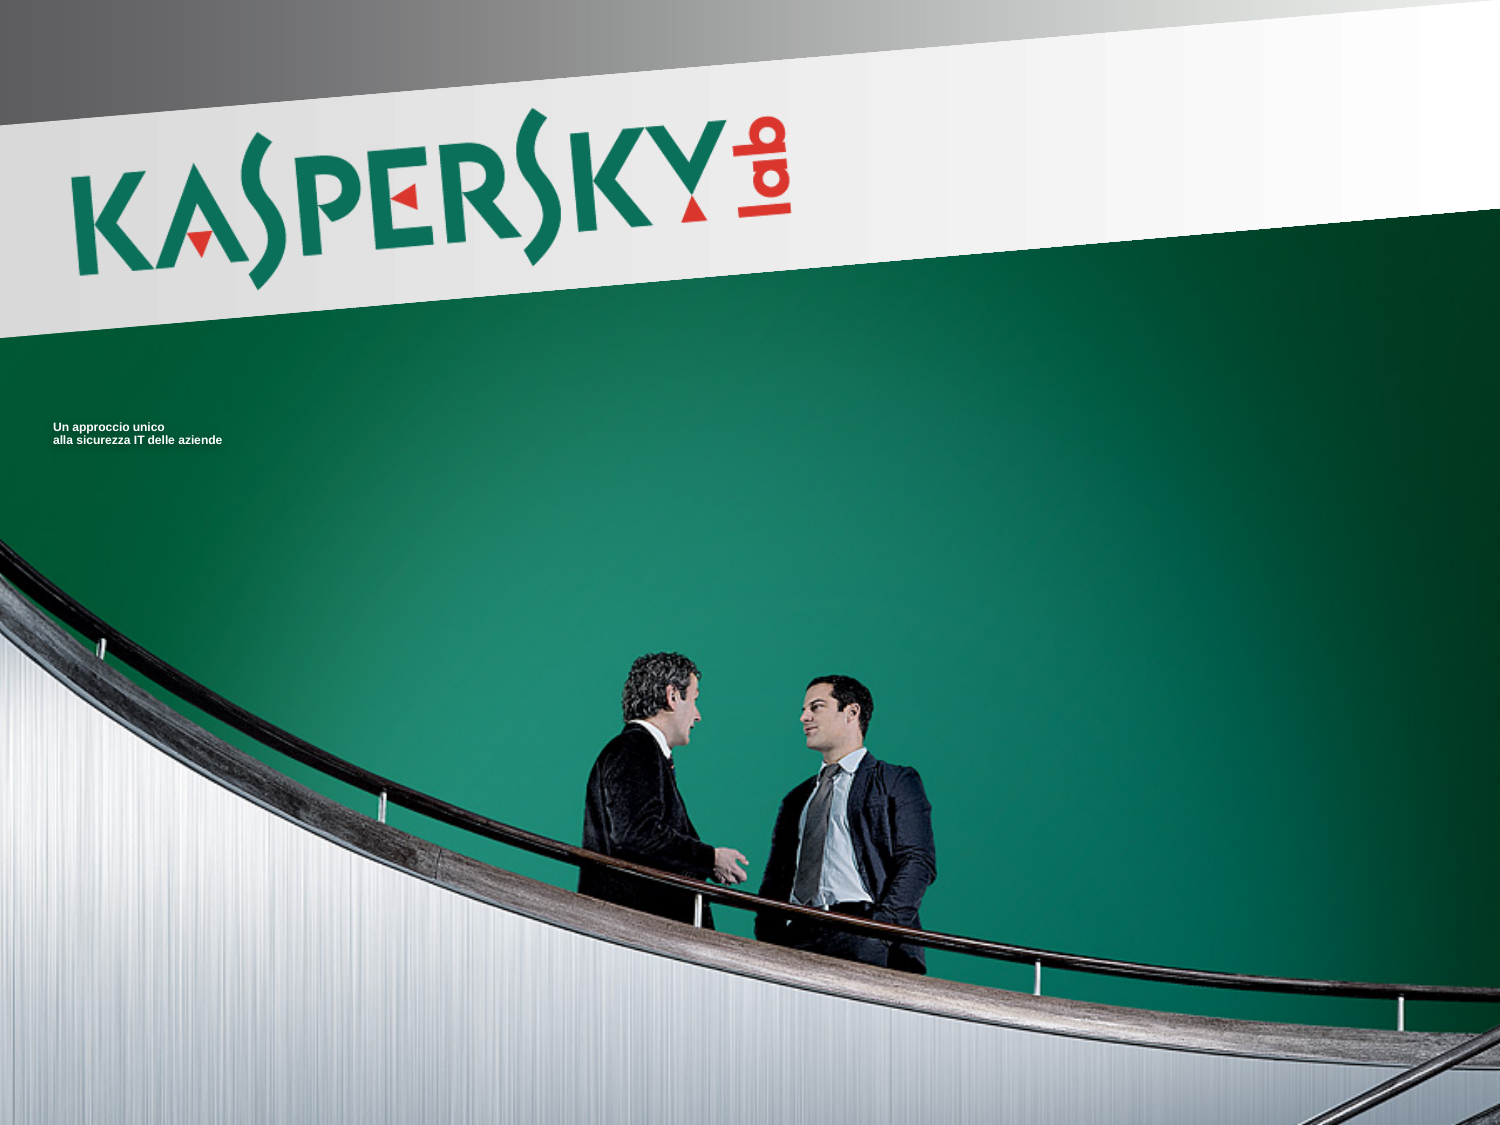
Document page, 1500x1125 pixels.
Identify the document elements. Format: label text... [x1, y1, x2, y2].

picture [0, 0, 1500, 1125]
title Un approccio unico alla sicurezza IT delle aziende [53, 420, 1427, 509]
